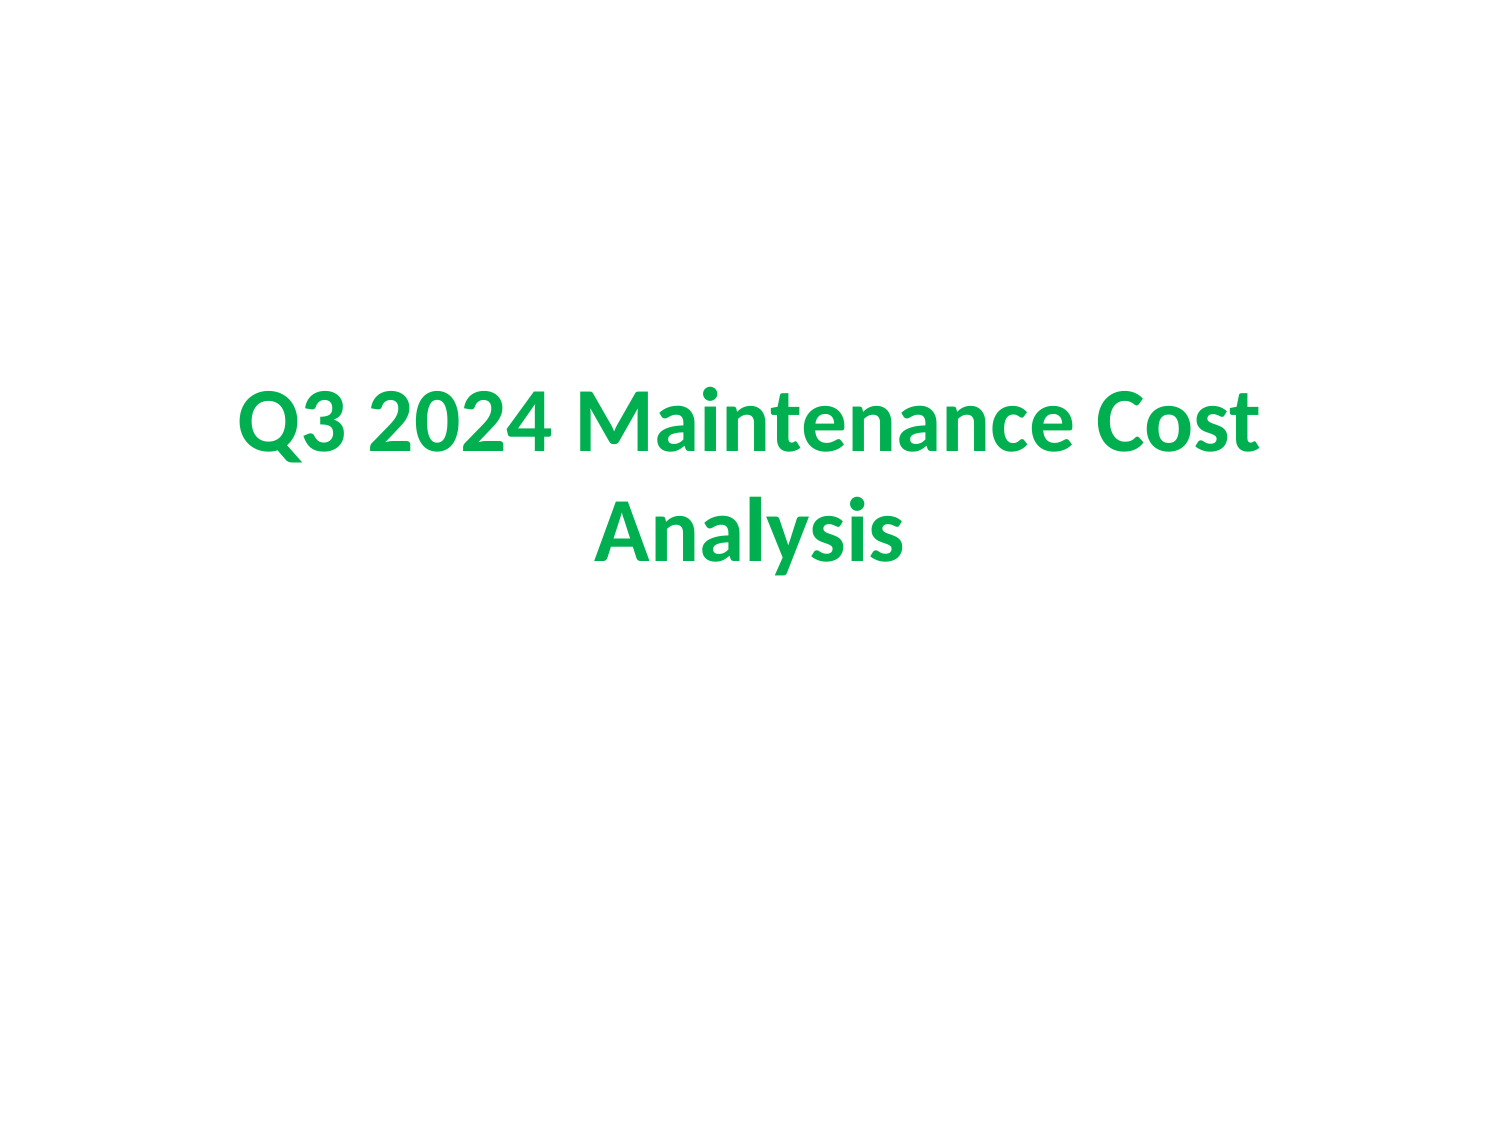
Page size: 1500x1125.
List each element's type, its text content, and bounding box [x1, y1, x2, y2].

title Q3 2024 Maintenance Cost Analysis [112, 349, 1388, 591]
